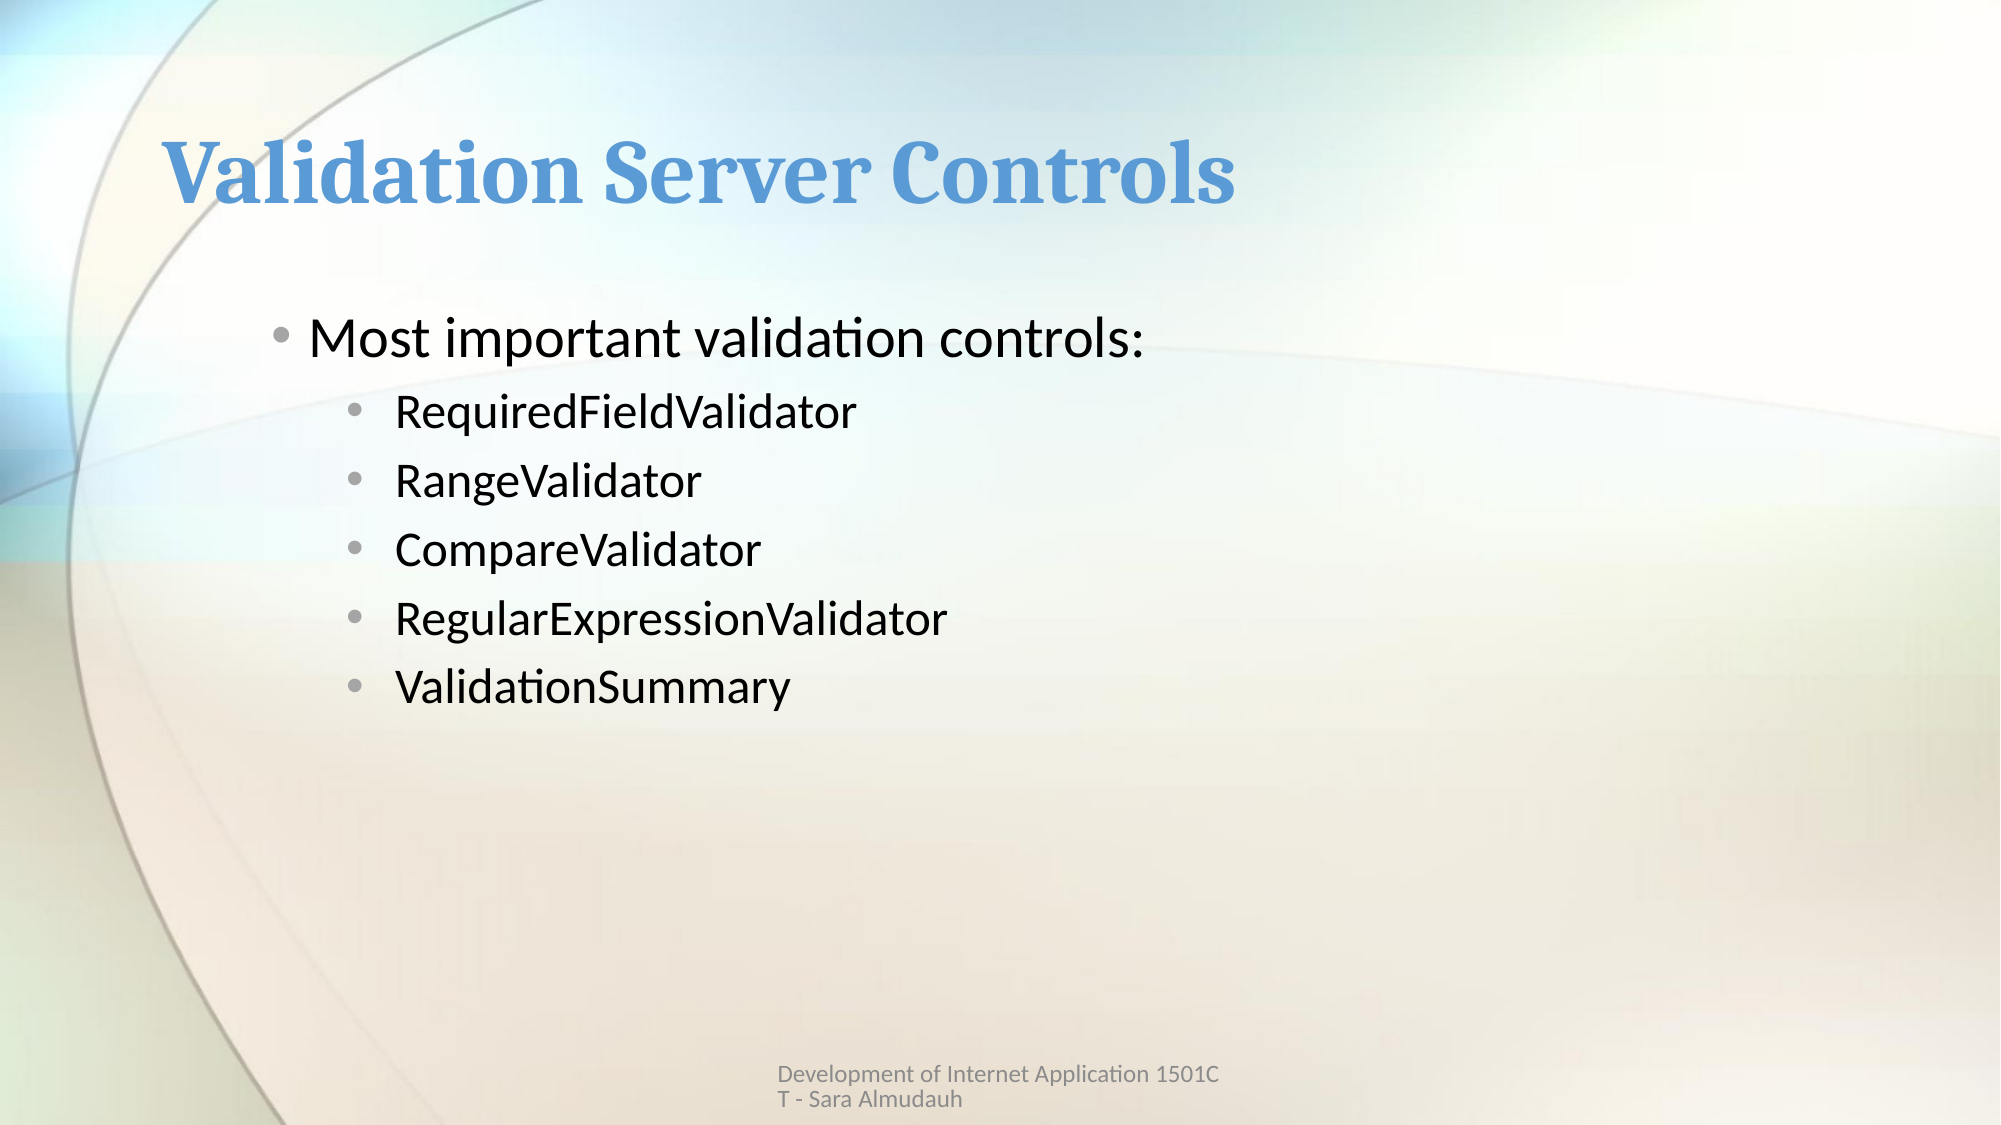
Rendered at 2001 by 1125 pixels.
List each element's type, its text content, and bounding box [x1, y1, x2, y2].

title Validation Server Controls [147, 57, 1629, 276]
picture [0, 0, 2001, 1125]
list Most important validation controls: RequiredFieldValidator RangeValidator CompareValidator RegularExpressionValidator ValidationSummary [256, 299, 1863, 1014]
footer Development of Internet Application 1501CT - Sara Almudauh [762, 1042, 1238, 1103]
